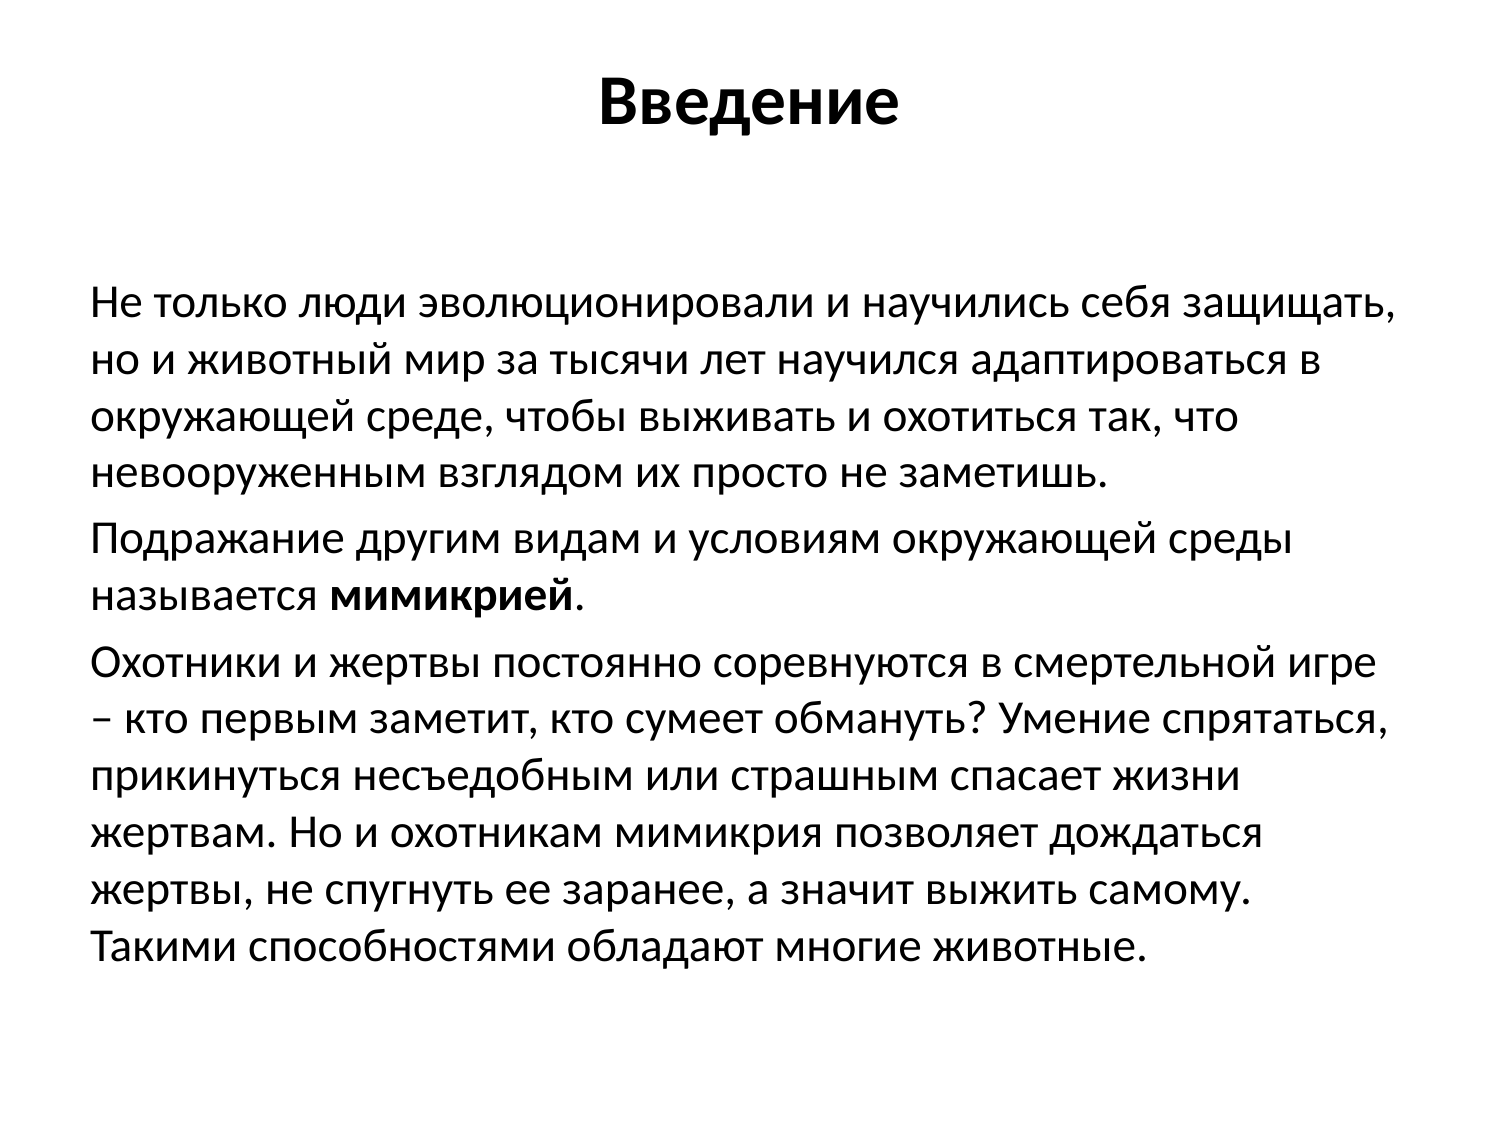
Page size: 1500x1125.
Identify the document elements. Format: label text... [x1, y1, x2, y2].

title Введение [75, 45, 1425, 233]
list Не только люди эволюционировали и научились себя защищать, но и животный мир за тысячи лет научился адаптироваться в окружающей среде, чтобы выживать и охотиться так, что невооруженным взглядом их просто не заметишь. Подражание другим видам и условиям окружающей среды называется мимикрией. Охотники и жертвы постоянно соревнуются в смертельной игре – кто первым заметит, кто сумеет обмануть? Умение спрятаться, прикинуться несъедобным или страшным спасает жизни жертвам. Но и охотникам мимикрия позволяет дождаться жертвы, не спугнуть ее заранее, а значит выжить самому. Такими способностями обладают многие животные. [75, 262, 1425, 1005]
